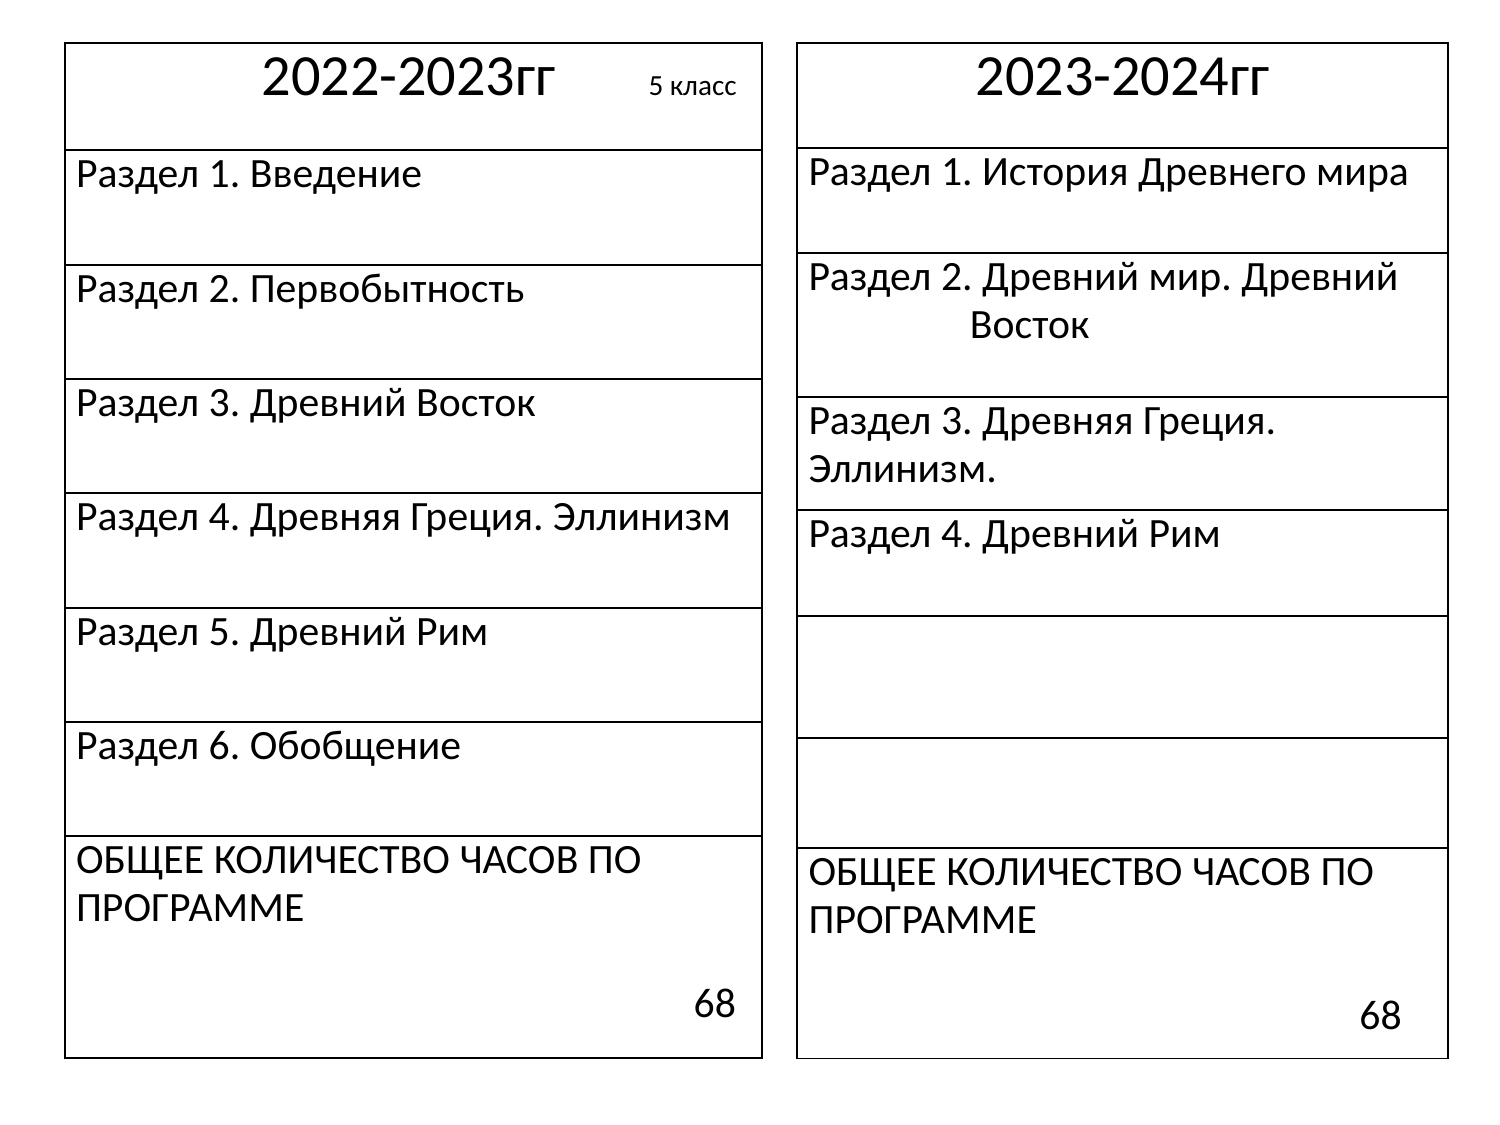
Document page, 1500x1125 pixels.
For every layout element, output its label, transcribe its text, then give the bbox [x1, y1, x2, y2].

table_cell ОБЩЕЕ КОЛИЧЕСТВО ЧАСОВ ПО ПРОГРАММЕ 68 [66, 837, 761, 1057]
table_cell Раздел 4. Древний Рим [798, 511, 1447, 615]
table_cell Раздел 4. Древняя Греция. Эллинизм [66, 494, 761, 607]
table_cell Раздел 1. Введение [66, 151, 761, 264]
table_cell [798, 739, 1447, 847]
table_cell [798, 617, 1447, 737]
table_cell Раздел 3. Древняя Греция. Эллинизм. [798, 398, 1447, 509]
table_cell ОБЩЕЕ КОЛИЧЕСТВО ЧАСОВ ПО ПРОГРАММЕ 68 [798, 849, 1447, 1058]
table_cell Раздел 2. Первобытность [66, 266, 761, 378]
table_header 2023-2024гг [798, 44, 1447, 147]
table_cell Раздел 6. Обобщение [66, 723, 761, 835]
table_cell Раздел 5. Древний Рим [66, 609, 761, 721]
table_cell Раздел 1. История Древнего мира [798, 149, 1447, 252]
table_cell Раздел 3. Древний Восток [66, 380, 761, 492]
table_header 2022-2023гг 5 класс [66, 44, 761, 149]
table_cell Раздел 2. Древний мир. Древний Восток [798, 254, 1447, 396]
